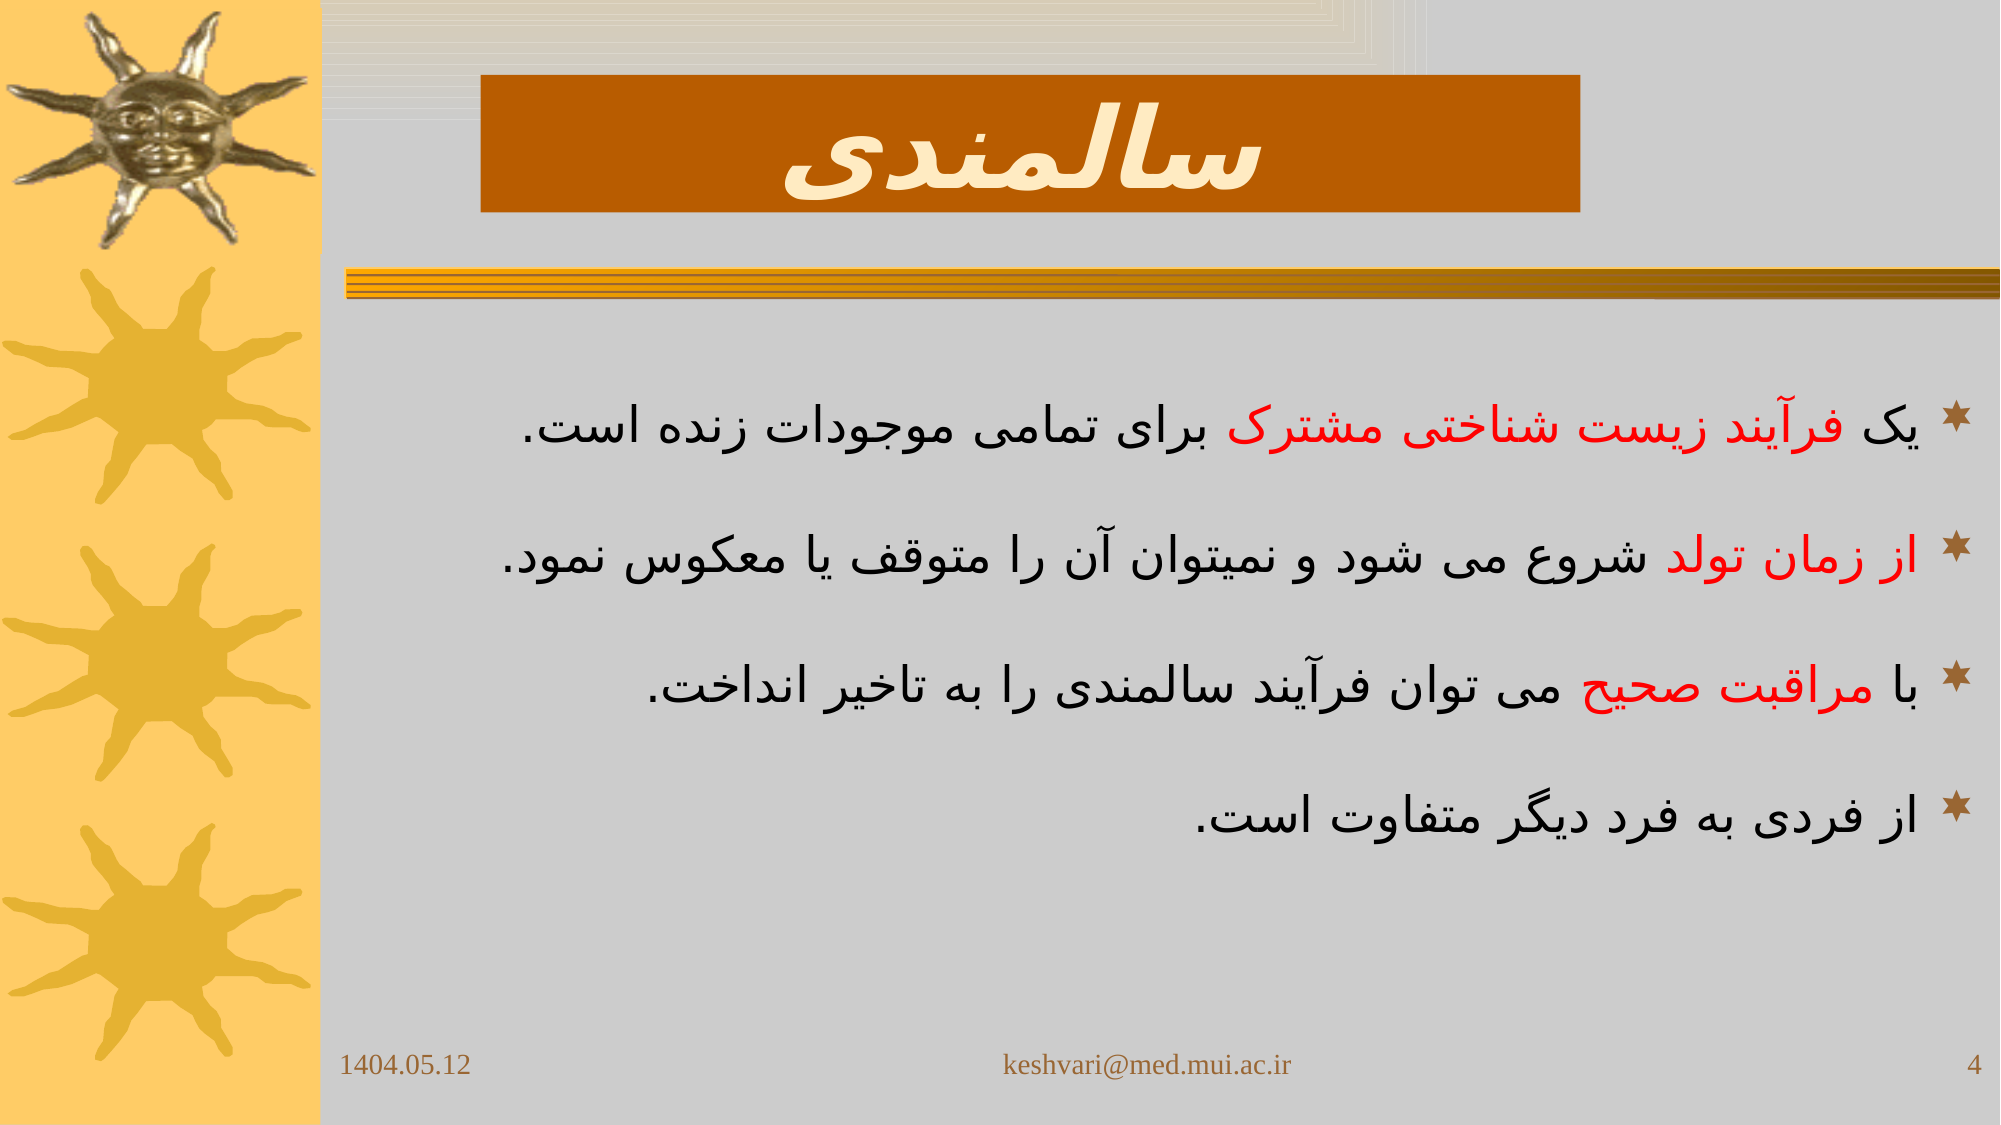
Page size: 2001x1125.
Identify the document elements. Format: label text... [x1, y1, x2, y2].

slide_number 4 [1580, 1025, 1998, 1100]
list یک فرآیند زیست شناختی مشترک برای تمامی موجودات زنده است. از زمان تولد شروع می شود و نمیتوان آن را متوقف یا معکوس نمود. با مراقبت صحیح می توان فرآیند سالمندی را به تاخیر انداخت. از فردی به فرد دیگر متفاوت است. [323, 324, 1992, 1000]
footer keshvari@med.mui.ac.ir [830, 1025, 1464, 1100]
picture [2, 8, 322, 254]
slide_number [323, 1025, 714, 1100]
text_box سالمندی [480, 74, 1581, 213]
